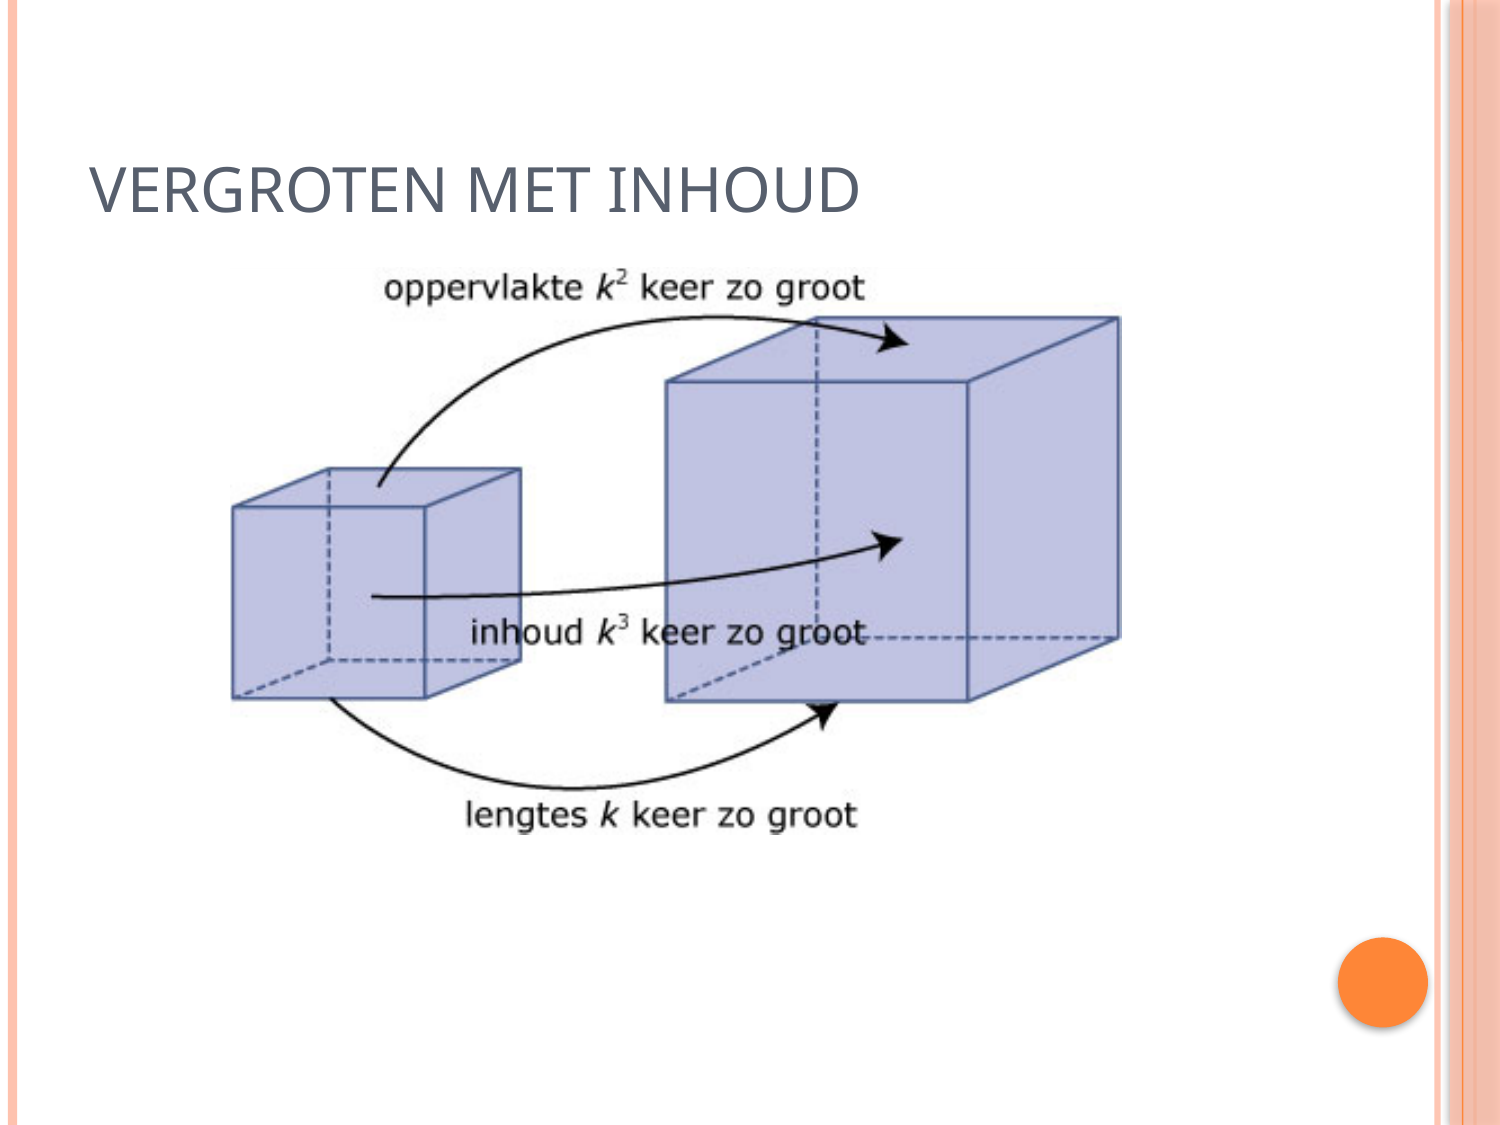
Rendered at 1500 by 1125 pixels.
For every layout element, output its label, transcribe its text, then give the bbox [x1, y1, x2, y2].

picture [229, 266, 1122, 835]
title Vergroten met inhoud [75, 45, 1300, 233]
